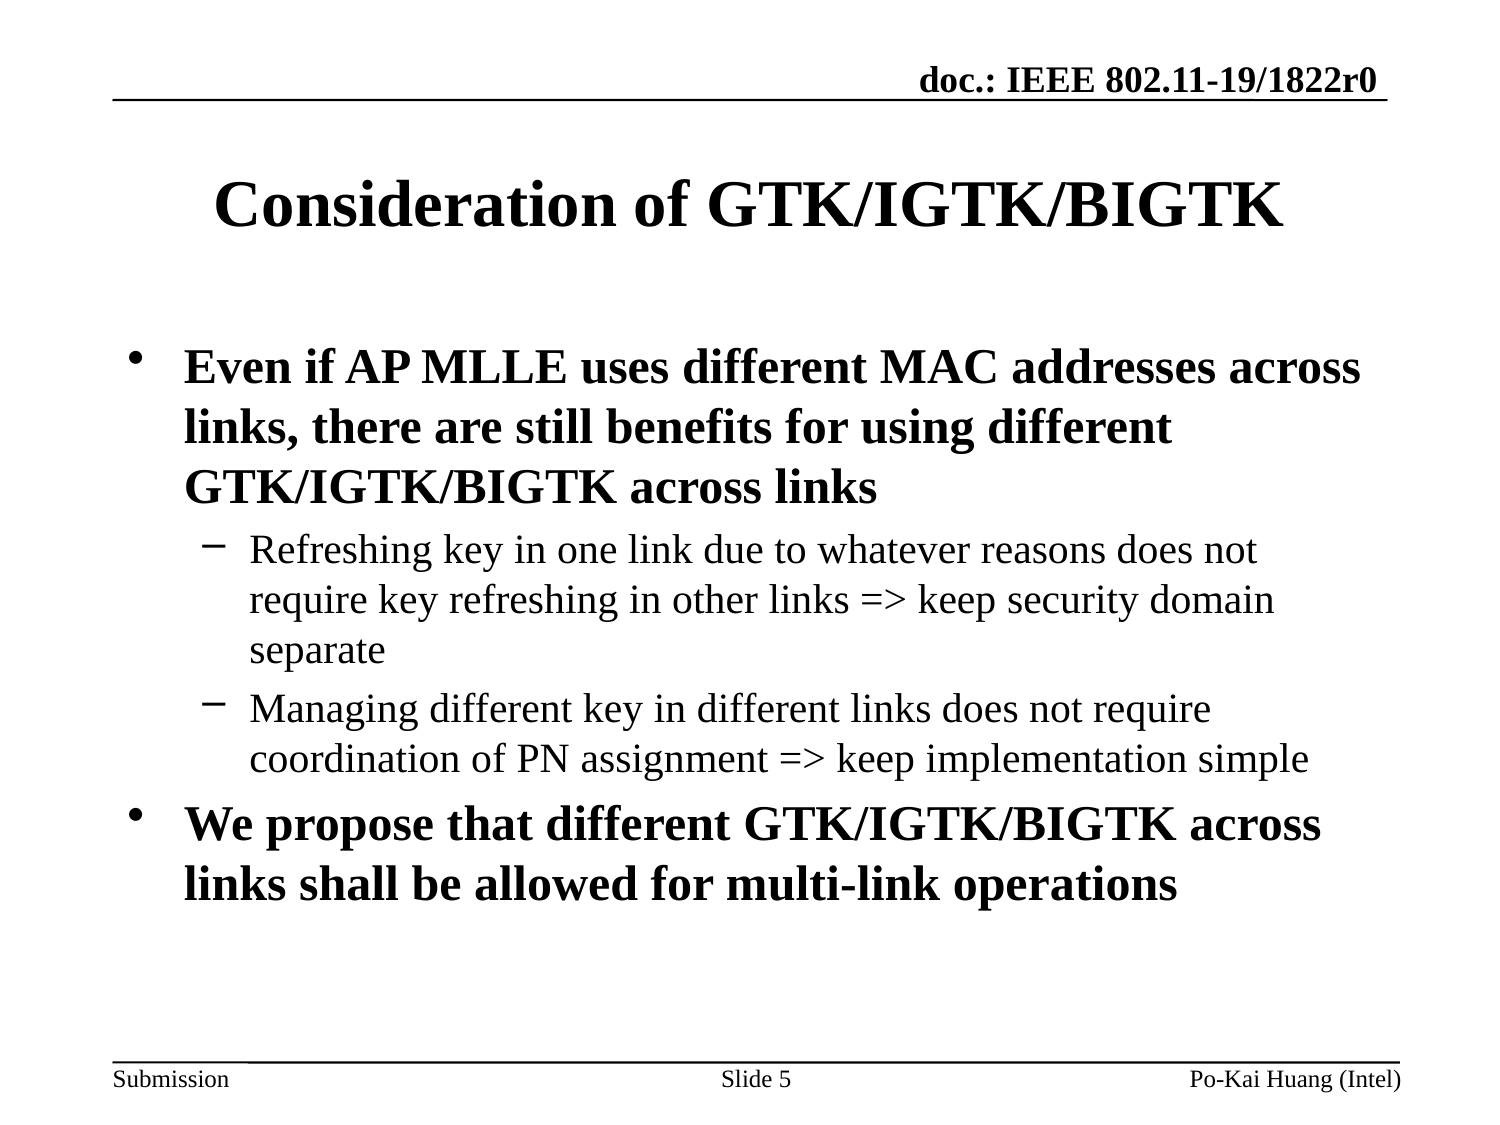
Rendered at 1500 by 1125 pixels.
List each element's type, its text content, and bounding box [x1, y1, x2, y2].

slide_number Slide 5 [712, 1061, 800, 1093]
footer Po-Kai Huang (Intel) [1186, 1061, 1402, 1093]
title Consideration of GTK/IGTK/BIGTK [112, 112, 1388, 288]
list Even if AP MLLE uses different MAC addresses across links, there are still benefits for using different GTK/IGTK/BIGTK across links Refreshing key in one link due to whatever reasons does not require key refreshing in other links => keep security domain separate Managing different key in different links does not require coordination of PN assignment => keep implementation simple We propose that different GTK/IGTK/BIGTK across links shall be allowed for multi-link operations [112, 326, 1388, 1002]
